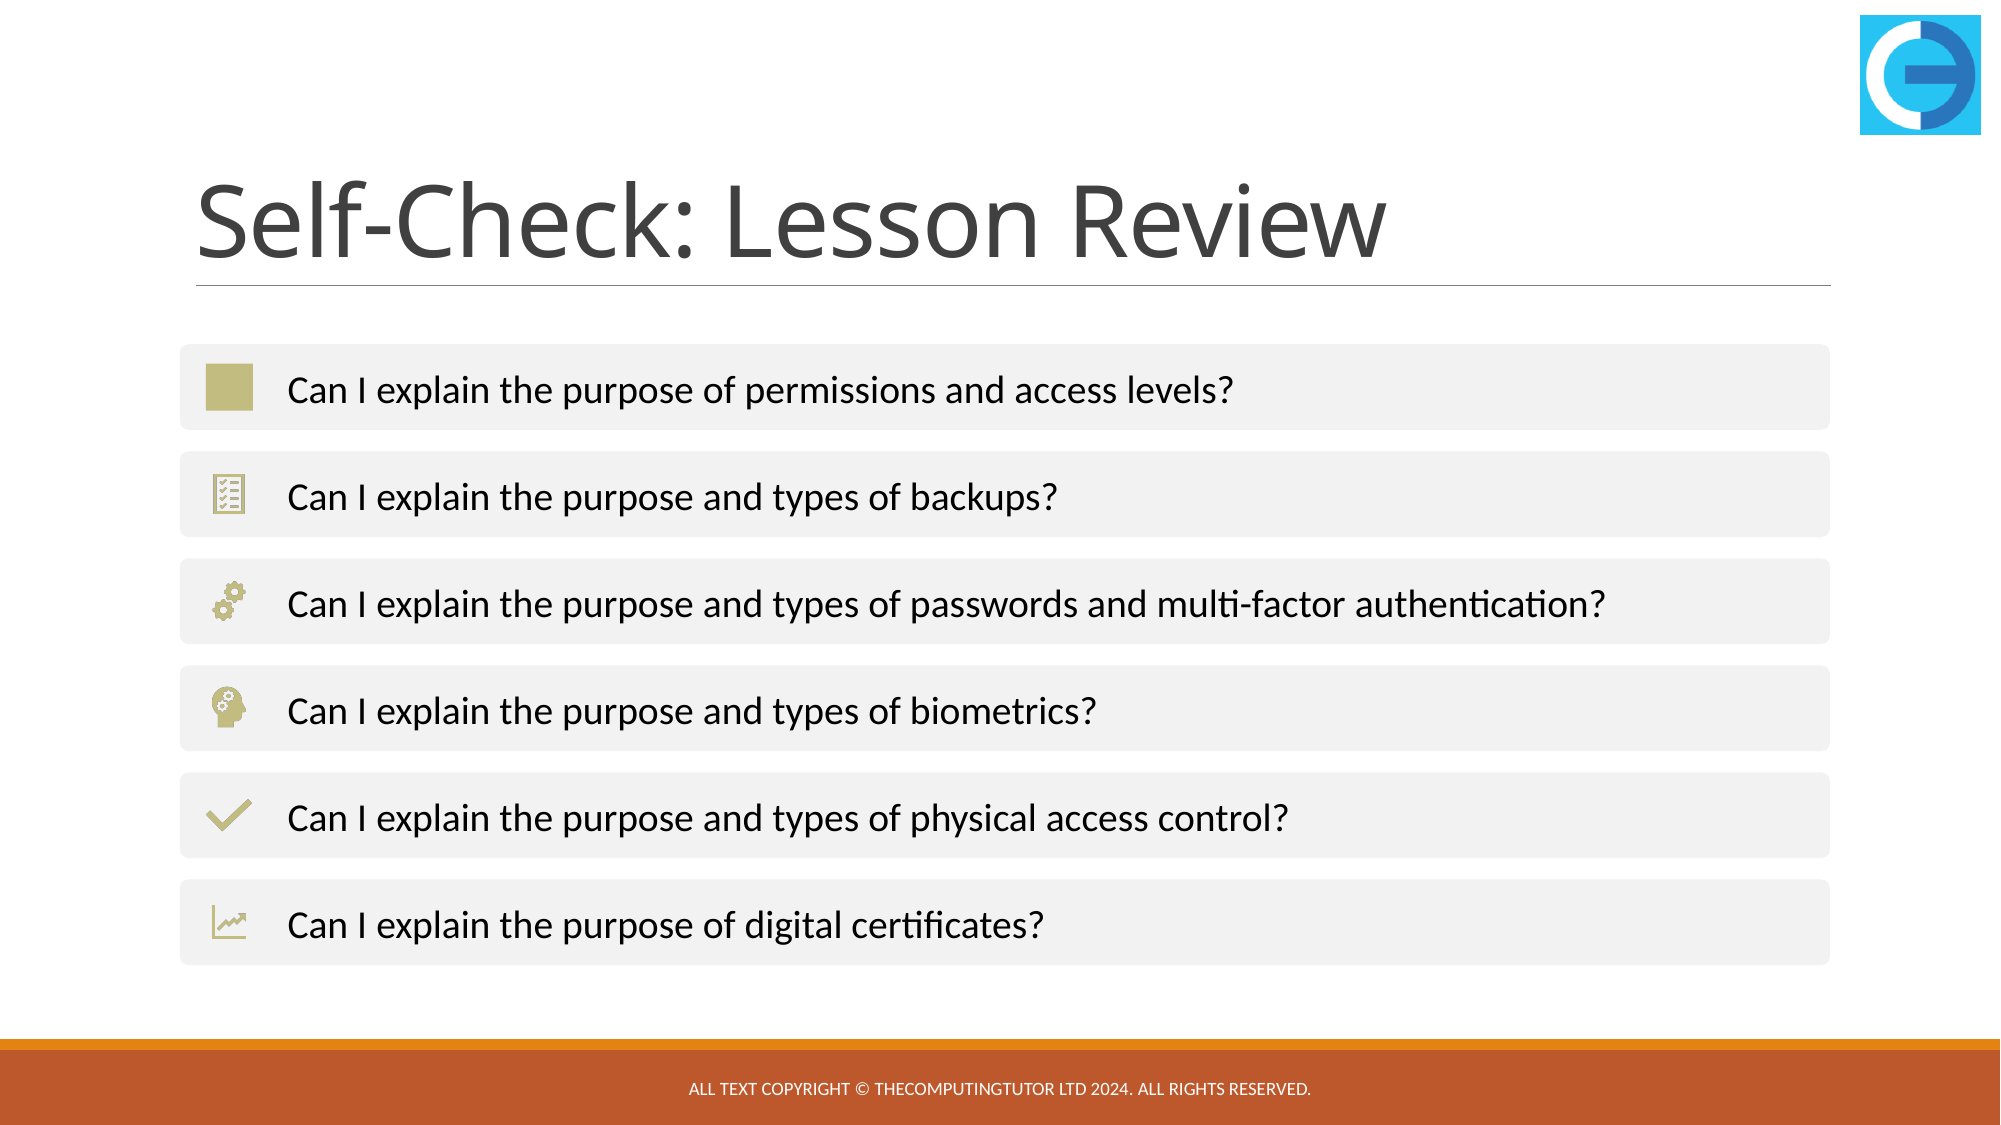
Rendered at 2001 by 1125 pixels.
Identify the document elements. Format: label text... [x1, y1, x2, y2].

picture [1860, 15, 1981, 135]
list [179, 343, 1831, 966]
footer All text copyright © TheComputingTutor Ltd 2024. All rights Reserved. [604, 1059, 1396, 1120]
title Self-Check: Lesson Review [180, 47, 1830, 285]
